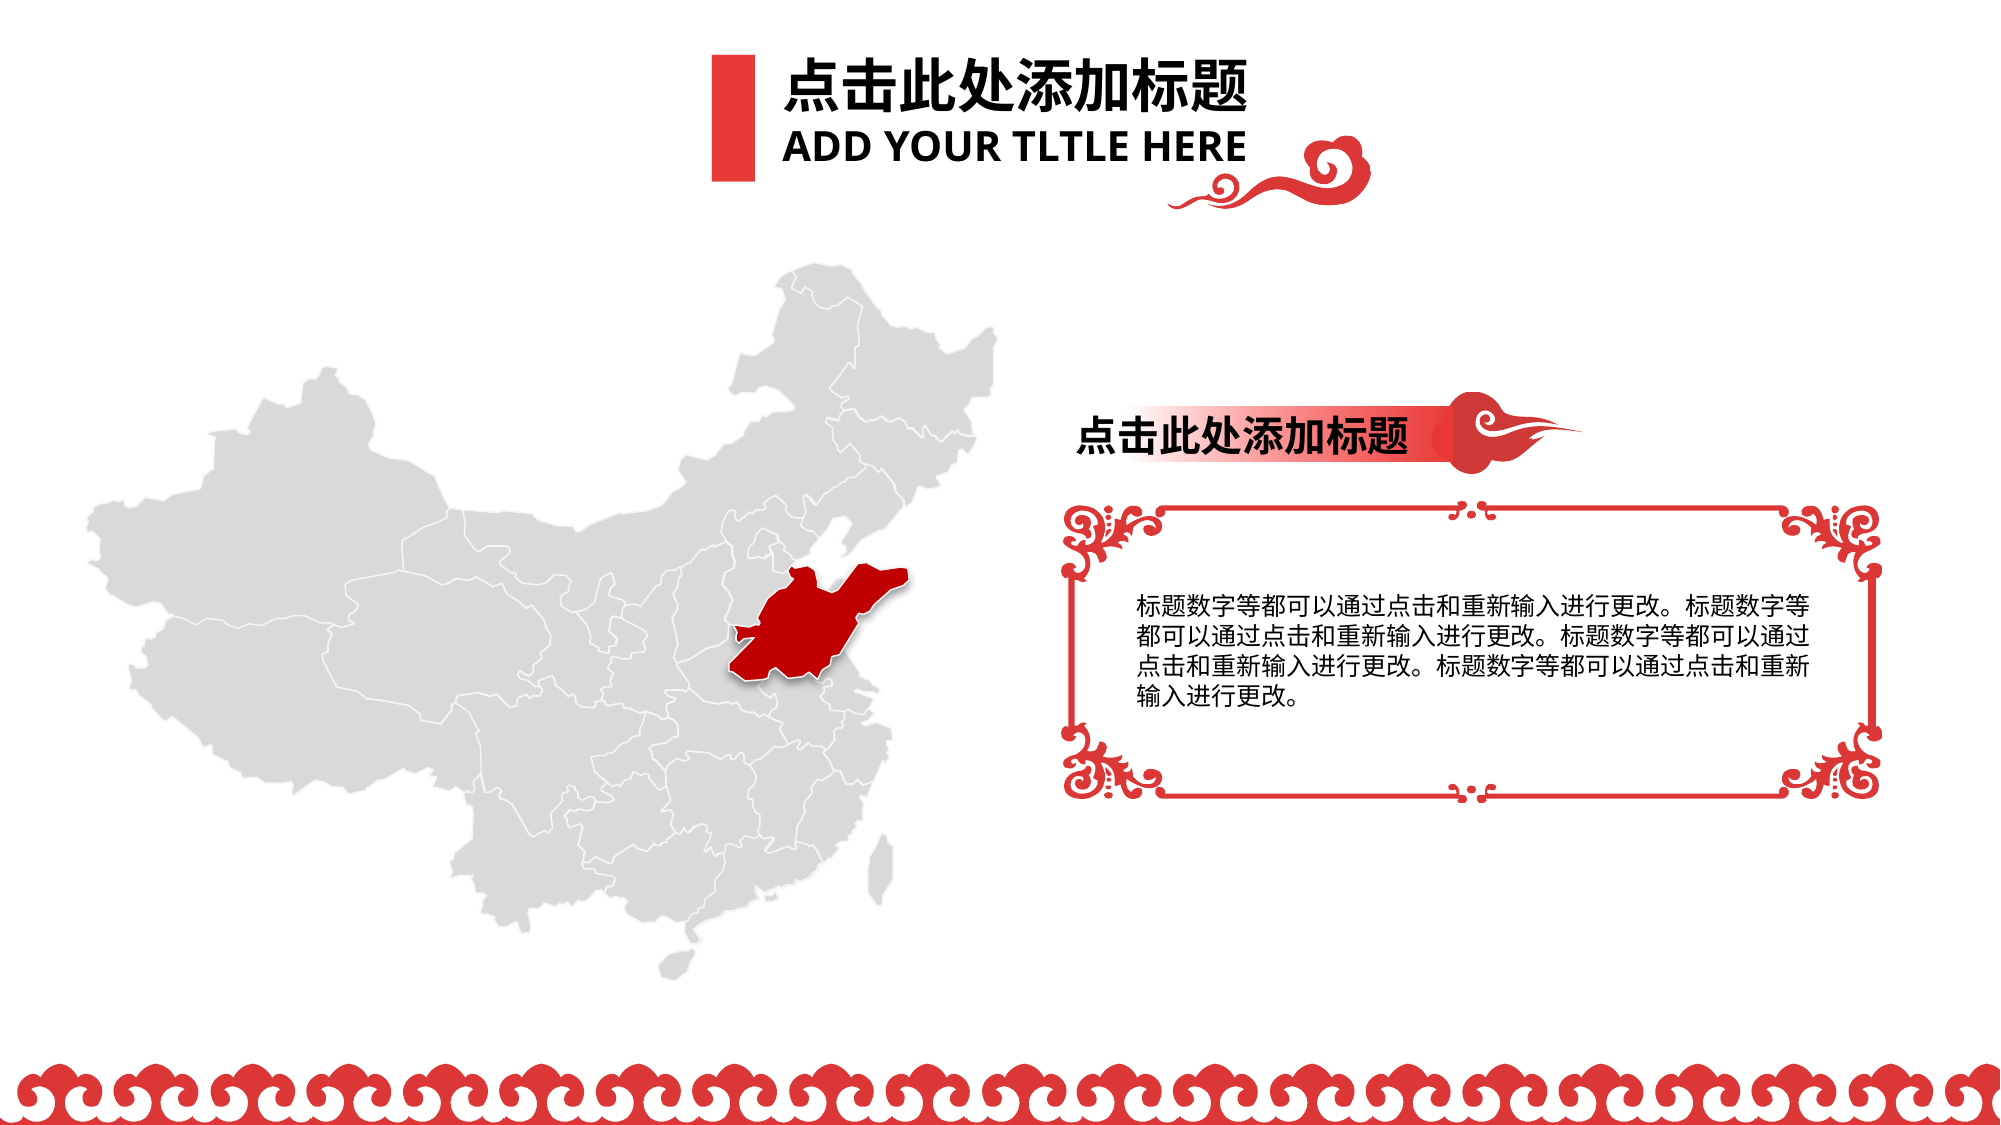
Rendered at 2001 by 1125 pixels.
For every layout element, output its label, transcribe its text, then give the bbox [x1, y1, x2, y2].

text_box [1125, 392, 1584, 474]
picture [1059, 499, 1882, 803]
text_box 点击此处添加标题 [1060, 402, 1125, 468]
text_box 点击此处添加标题 ADD YOUR TLTLE HERE [767, 41, 1505, 177]
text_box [85, 262, 999, 981]
text_box [711, 54, 756, 182]
picture [1164, 147, 1372, 215]
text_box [0, 1061, 2000, 1125]
